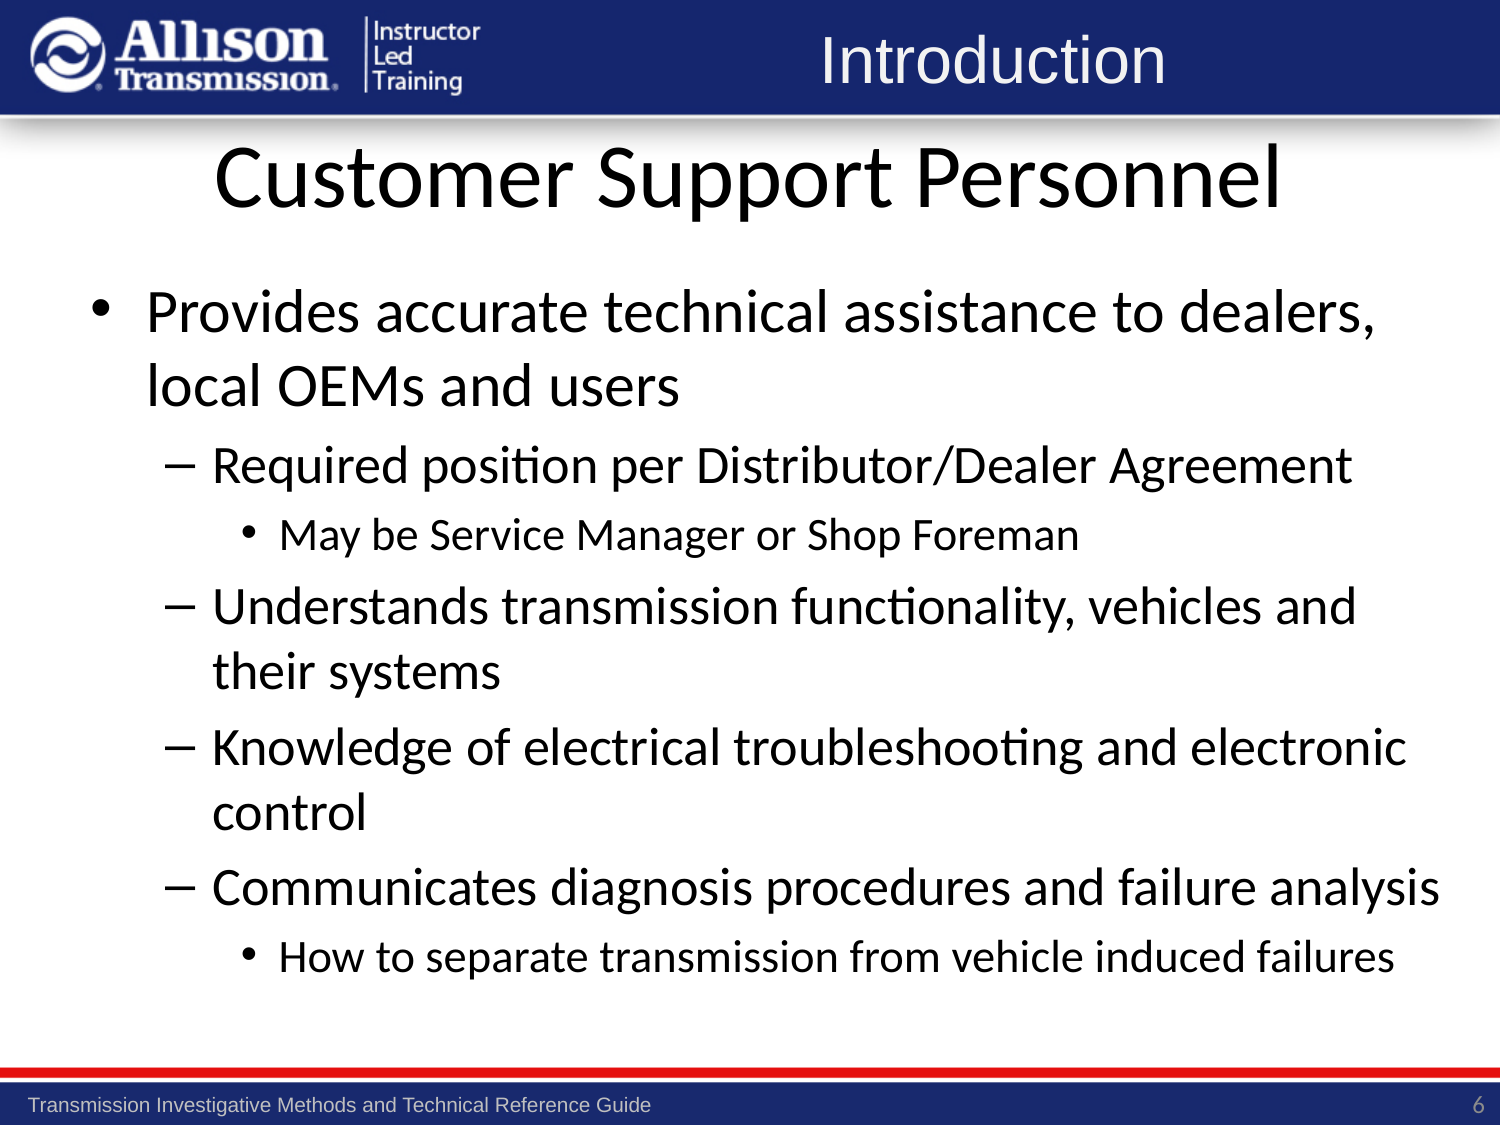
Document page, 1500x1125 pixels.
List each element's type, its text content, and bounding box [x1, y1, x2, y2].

picture [0, 0, 1500, 1125]
list Provides accurate technical assistance to dealers, local OEMs and users Required position per Distributor/Dealer Agreement May be Service Manager or Shop Foreman Understands transmission functionality, vehicles and their systems Knowledge of electrical troubleshooting and electronic control Communicates diagnosis procedures and failure analysis How to separate transmission from vehicle induced failures [75, 262, 1460, 1060]
slide_number 6 [1149, 1074, 1500, 1125]
title Customer Support Personnel [75, 76, 1425, 262]
